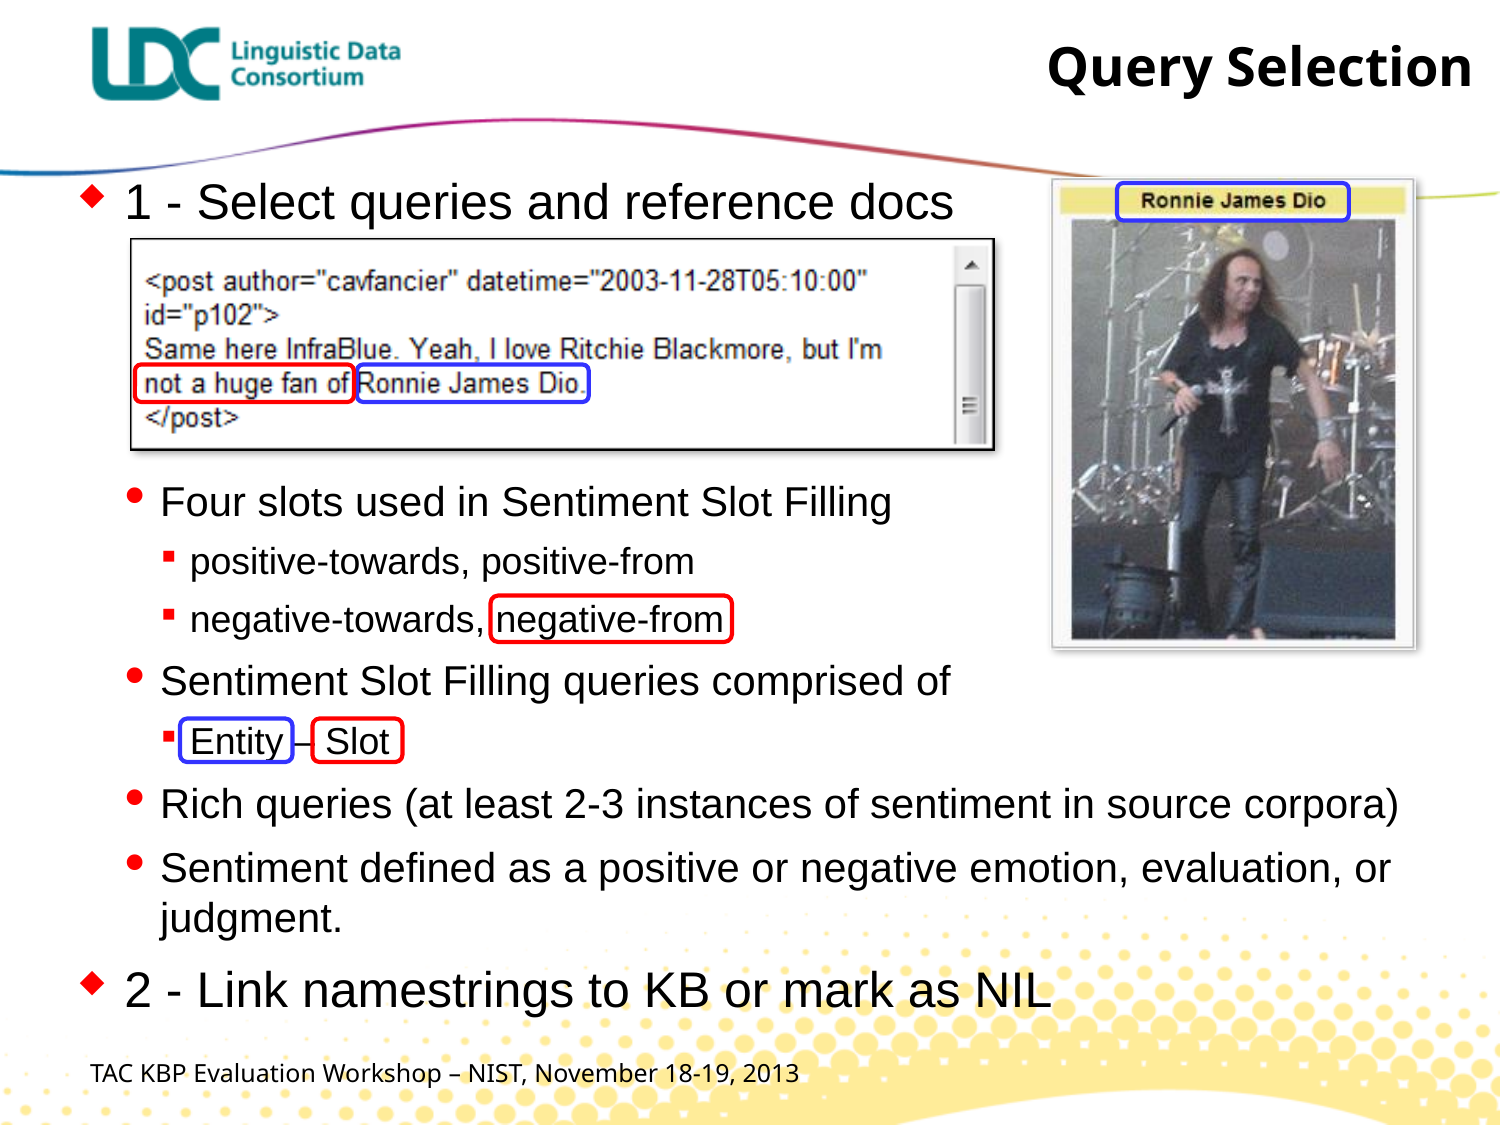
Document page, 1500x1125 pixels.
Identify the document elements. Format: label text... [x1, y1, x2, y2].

text_box [490, 595, 732, 642]
text_box Query Selection [424, 32, 1475, 163]
picture [0, 0, 1500, 1125]
list 1 - Select queries and reference docs Four slots used in Sentiment Slot Filling positive-towards, positive-from negative-towards, negative-from Sentiment Slot Filling queries comprised of Entity – Slot Rich queries (at least 2-3 instances of sentiment in source corpora) Sentiment defined as a positive or negative emotion, evaluation, or judgment. 2 - Link namestrings to KB or mark as NIL [62, 162, 1425, 1025]
footer TAC KBP Evaluation Workshop – NIST, November 18-19, 2013 [74, 1049, 1076, 1103]
text_box [179, 718, 293, 763]
text_box [312, 718, 403, 763]
